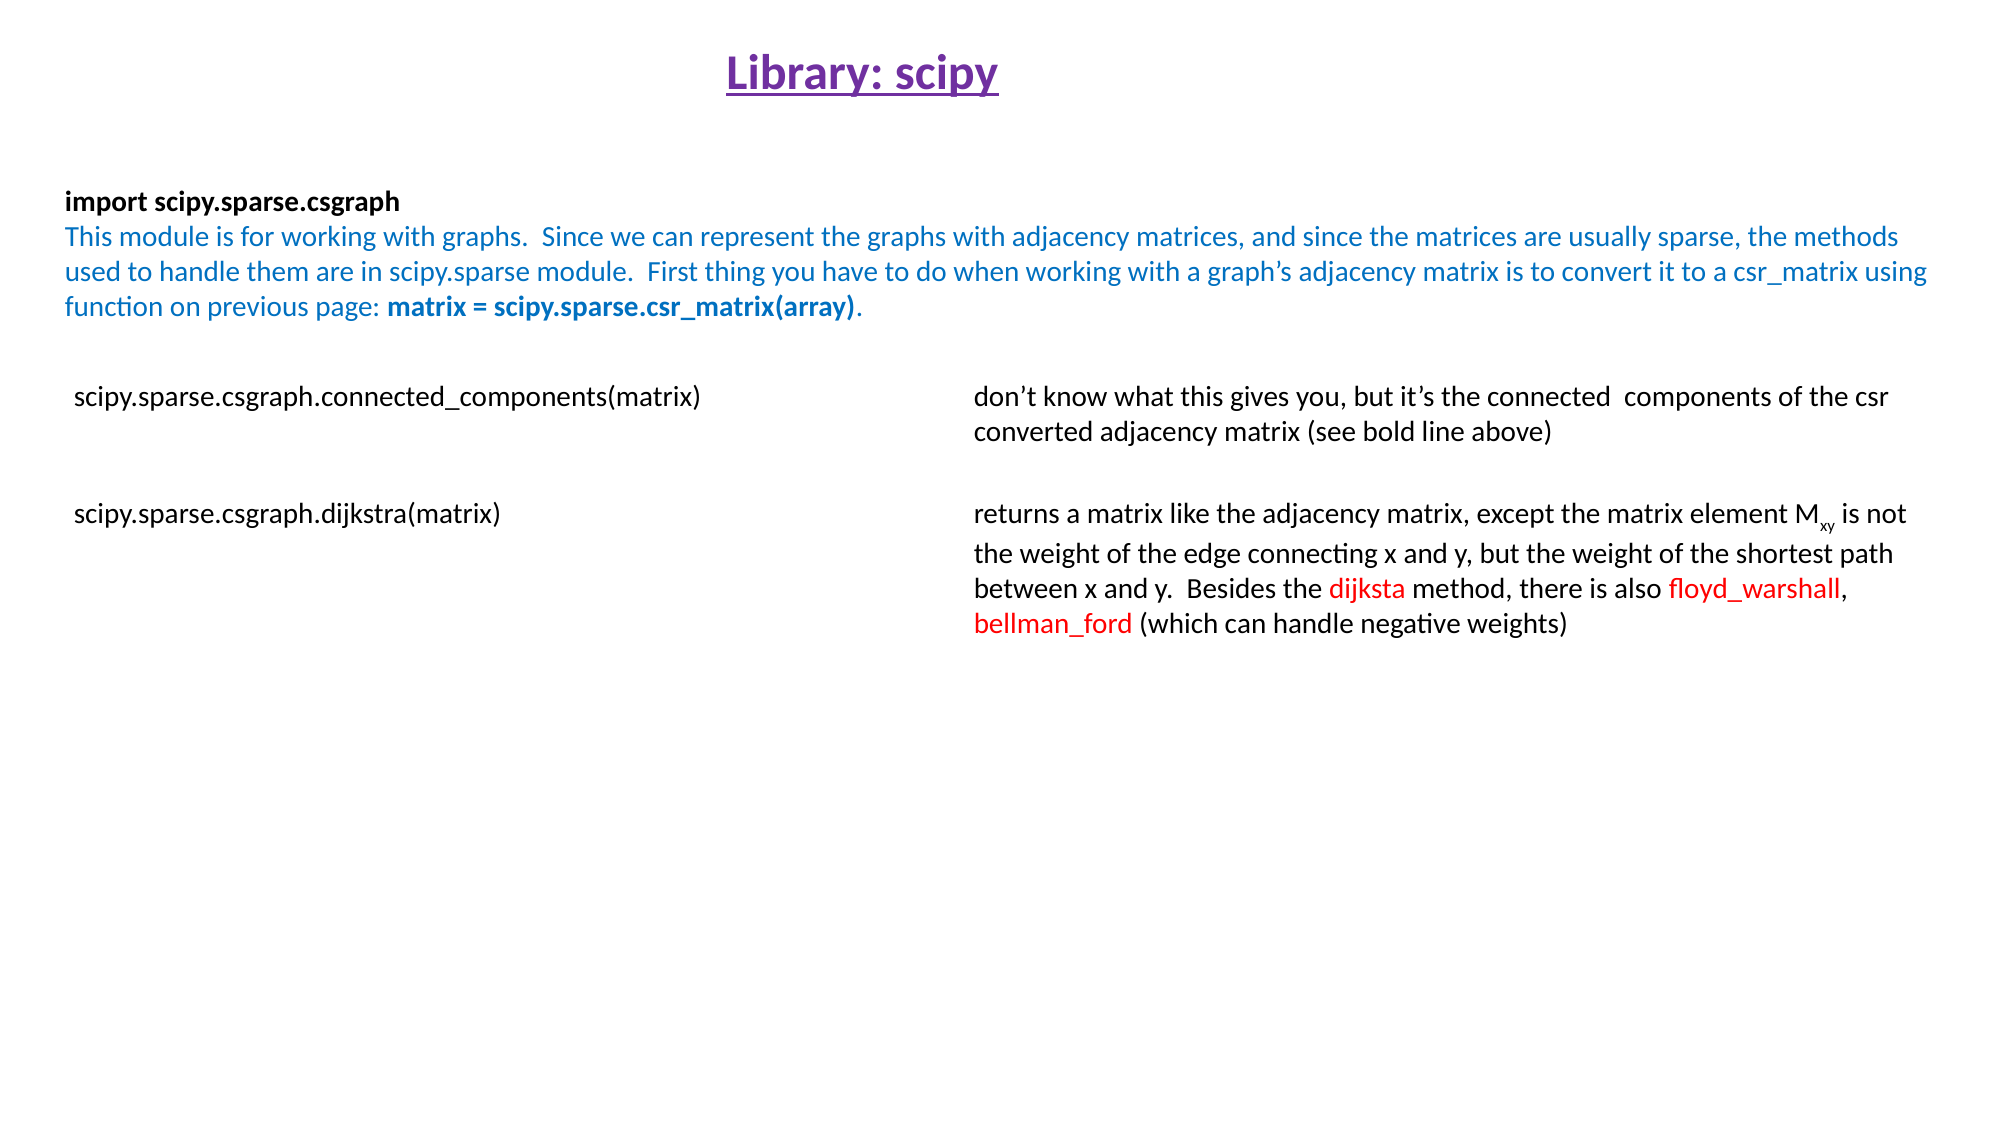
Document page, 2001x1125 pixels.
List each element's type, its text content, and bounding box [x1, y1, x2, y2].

text_box import scipy.sparse.csgraph This module is for working with graphs. Since we can represent the graphs with adjacency matrices, and since the matrices are usually sparse, the methods used to handle them are in scipy.sparse module. First thing you have to do when working with a graph’s adjacency matrix is to convert it to a csr_matrix using function on previous page: matrix = scipy.sparse.csr_matrix(array). [49, 174, 1951, 330]
text_box Library: scipy [711, 32, 1014, 108]
text_box scipy.sparse.csgraph.connected_components(matrix) don’t know what this gives you, but it’s the connected components of the csr converted adjacency matrix (see bold line above) [58, 370, 1959, 455]
text_box scipy.sparse.csgraph.dijkstra(matrix) returns a matrix like the adjacency matrix, except the matrix element Mxy is not the weight of the edge connecting x and y, but the weight of the shortest path between x and y. Besides the dijksta method, there is also floyd_warshall, bellman_ford (which can handle negative weights) [58, 487, 1959, 647]
